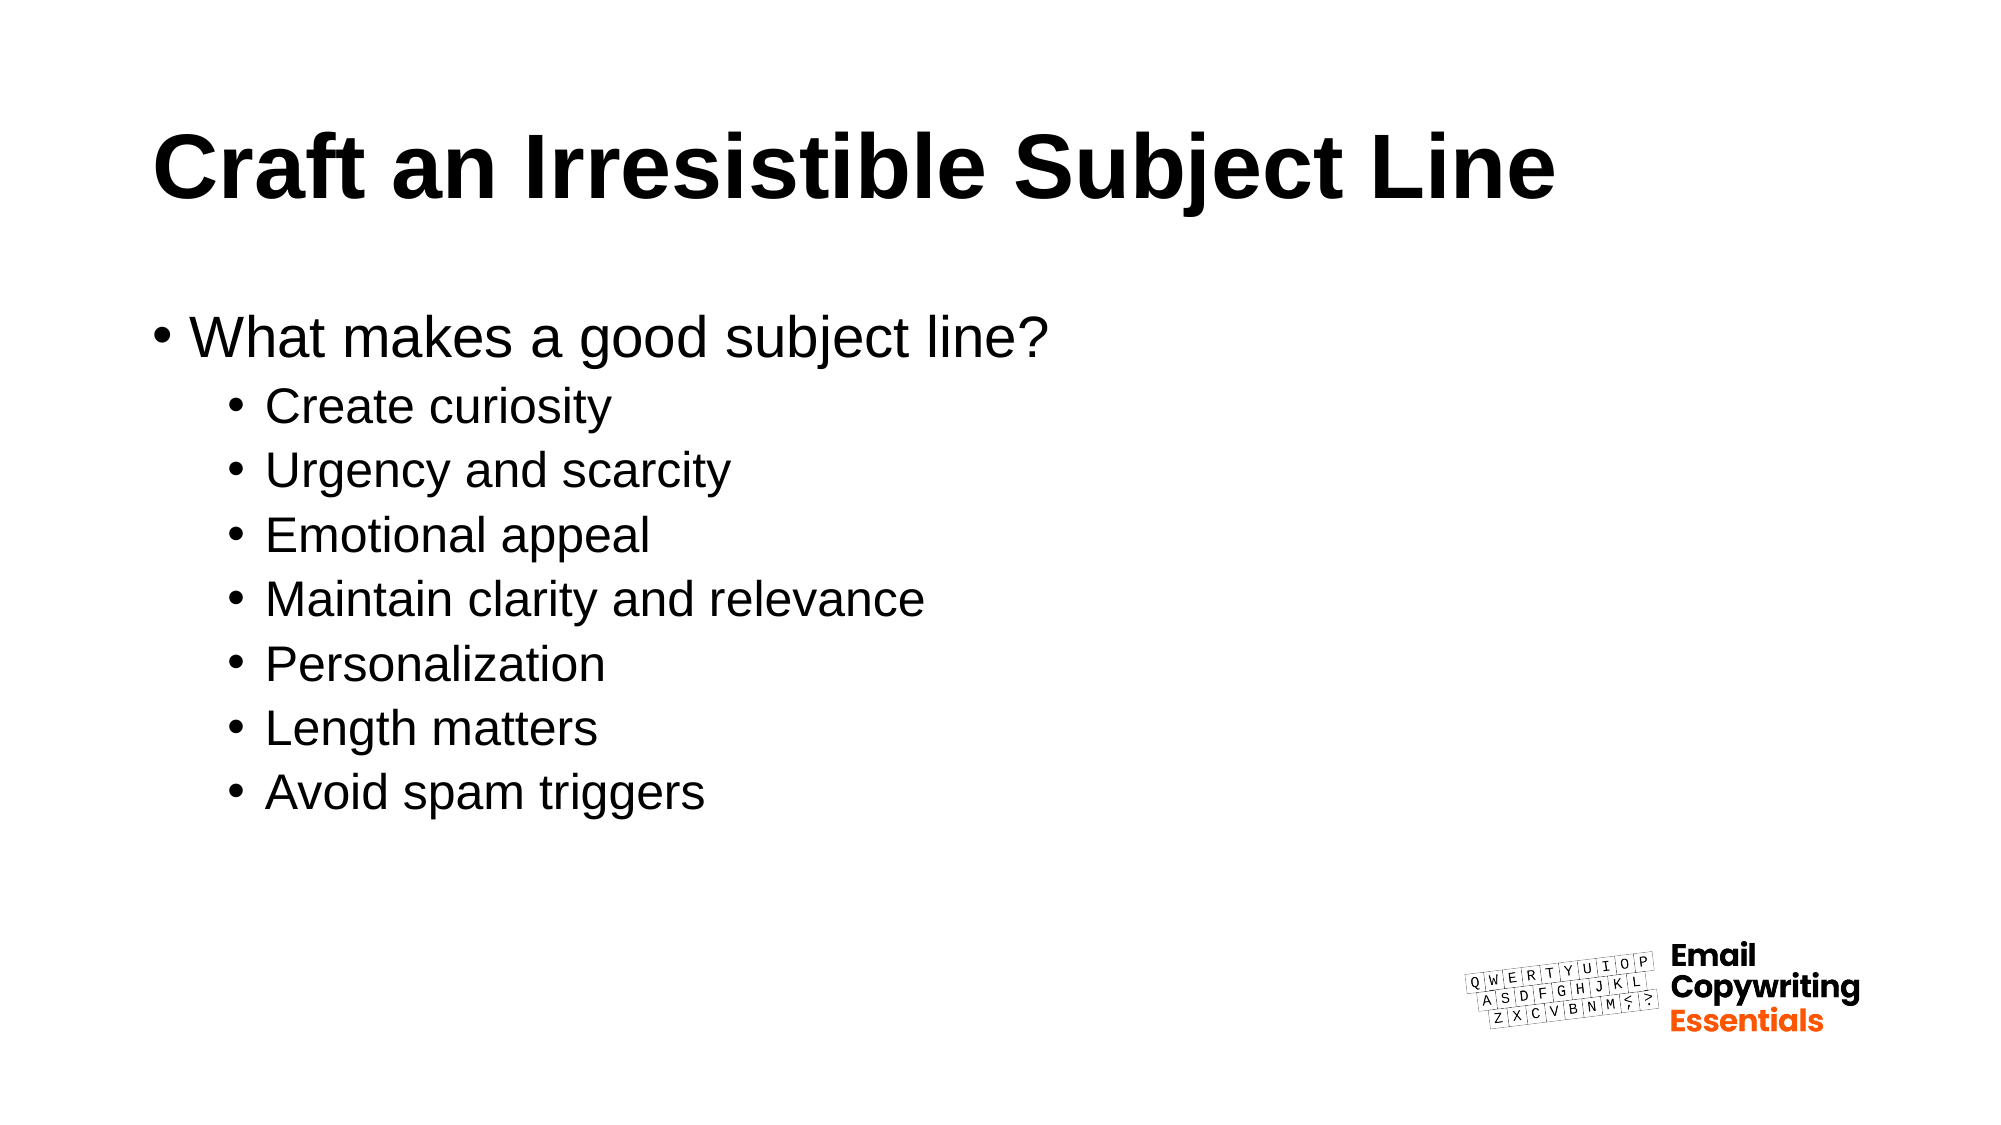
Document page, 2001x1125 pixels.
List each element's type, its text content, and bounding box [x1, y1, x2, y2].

title Craft an Irresistible Subject Line [137, 59, 1863, 278]
list What makes a good subject line? Create curiosity Urgency and scarcity Emotional appeal Maintain clarity and relevance Personalization Length matters Avoid spam triggers [137, 299, 1863, 1014]
picture [1462, 1014, 1863, 1066]
